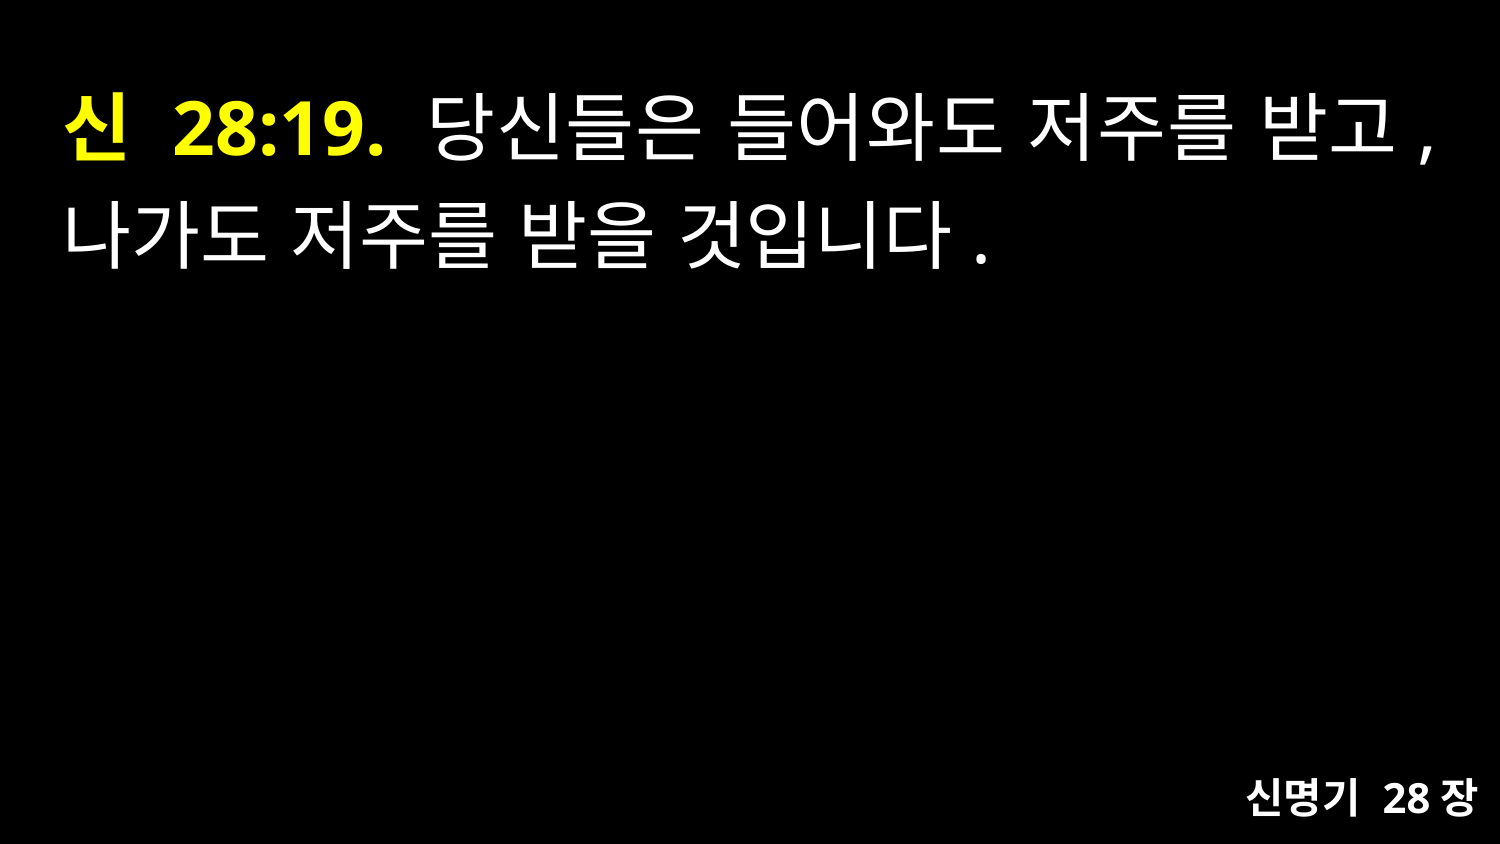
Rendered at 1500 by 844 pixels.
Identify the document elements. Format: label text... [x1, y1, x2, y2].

subtitle 신명기 28장 [916, 770, 1500, 844]
title 신 28:19. 당신들은 들어와도 저주를 받고, 나가도 저주를 받을 것입니다. [0, 0, 1500, 844]
